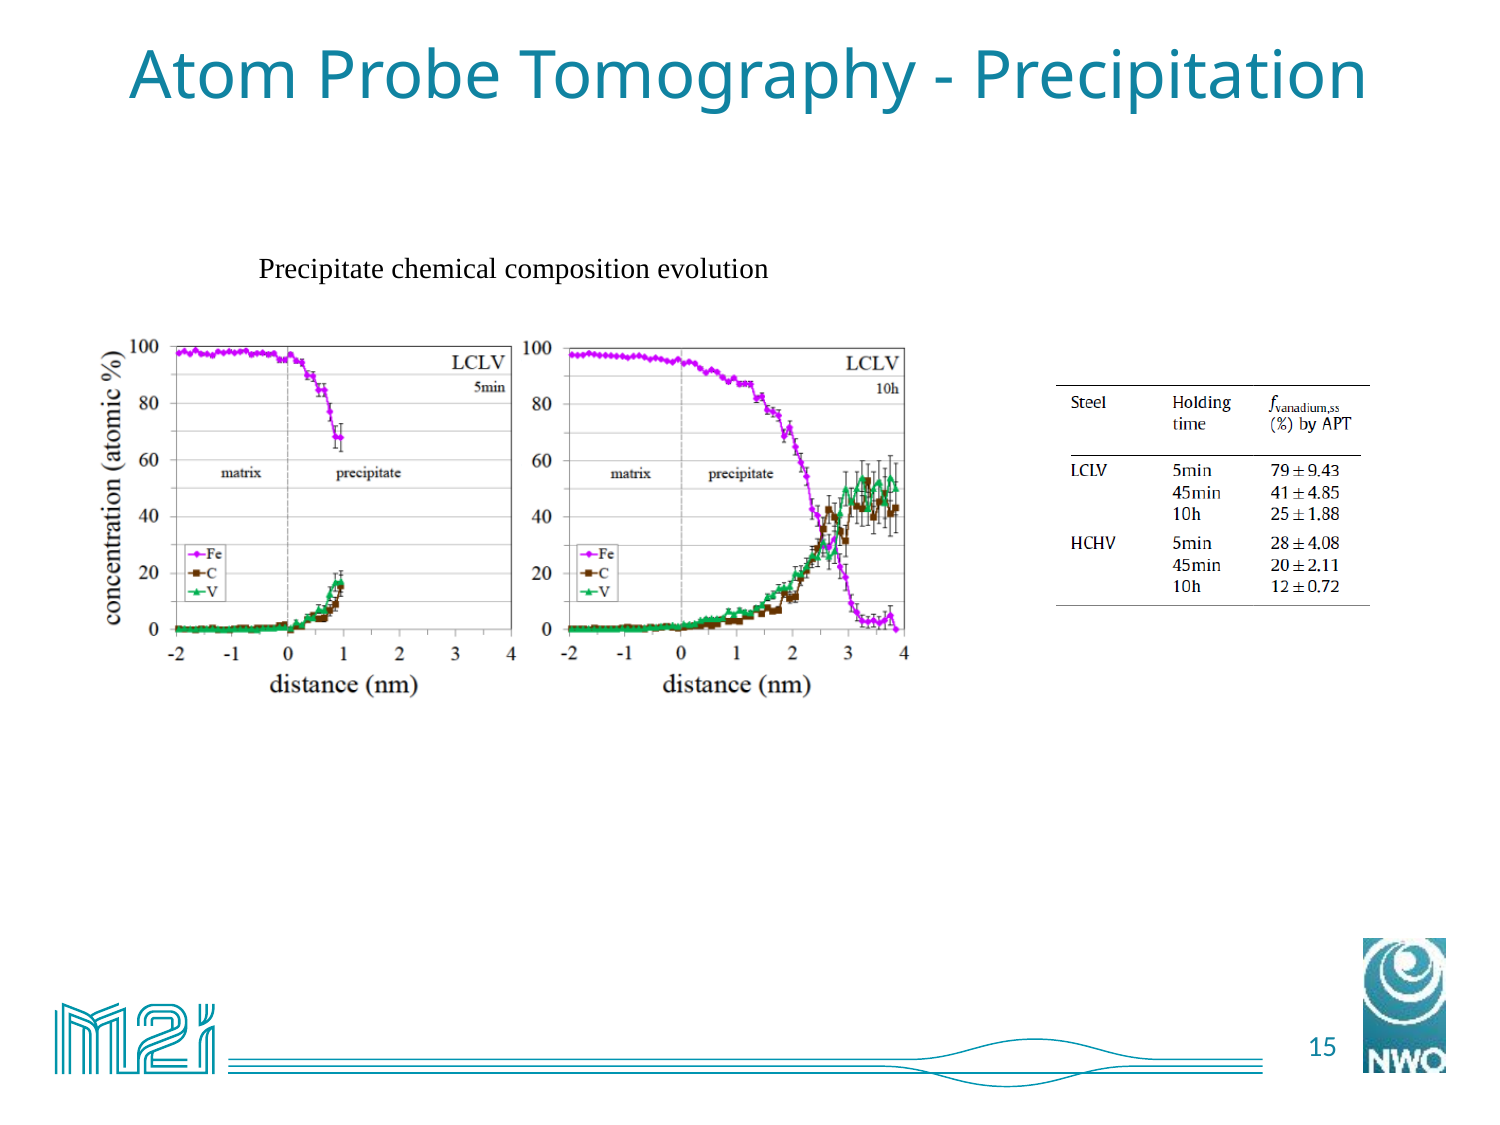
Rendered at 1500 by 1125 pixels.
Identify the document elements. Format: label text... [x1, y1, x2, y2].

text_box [1049, 375, 1376, 613]
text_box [85, 241, 930, 713]
picture [1363, 938, 1446, 1073]
text_box Atom Probe Tomography - Precipitation [0, 21, 1500, 113]
slide_number 15 [1272, 1015, 1344, 1075]
